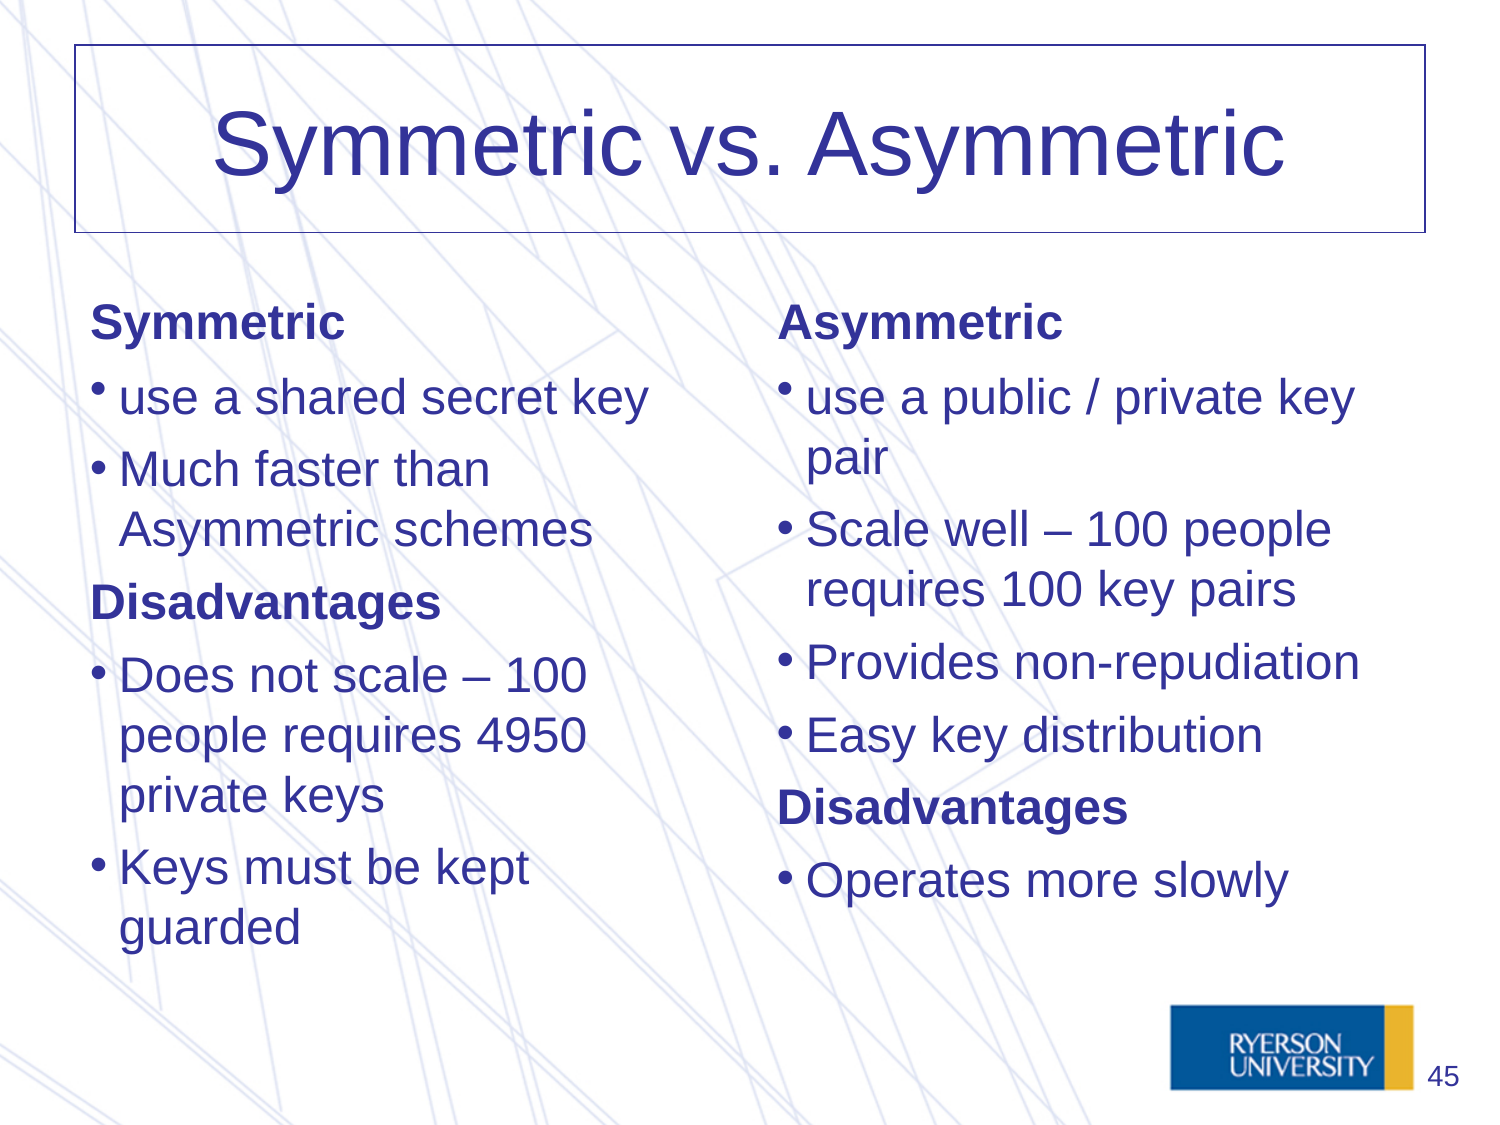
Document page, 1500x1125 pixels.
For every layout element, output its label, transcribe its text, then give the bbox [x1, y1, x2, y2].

picture [0, 0, 1500, 1125]
list Symmetric [74, 251, 738, 356]
title Symmetric vs. Asymmetric [74, 44, 1426, 233]
list use a public / private key pair Scale well – 100 people requires 100 key pairs Provides non-repudiation Easy key distribution Disadvantages Operates more slowly [761, 356, 1426, 1006]
list Asymmetric [761, 251, 1426, 356]
slide_number 45 [1399, 1049, 1476, 1113]
list use a shared secret key Much faster than Asymmetric schemes Disadvantages Does not scale – 100 people requires 4950 private keys Keys must be kept guarded [74, 356, 738, 1006]
